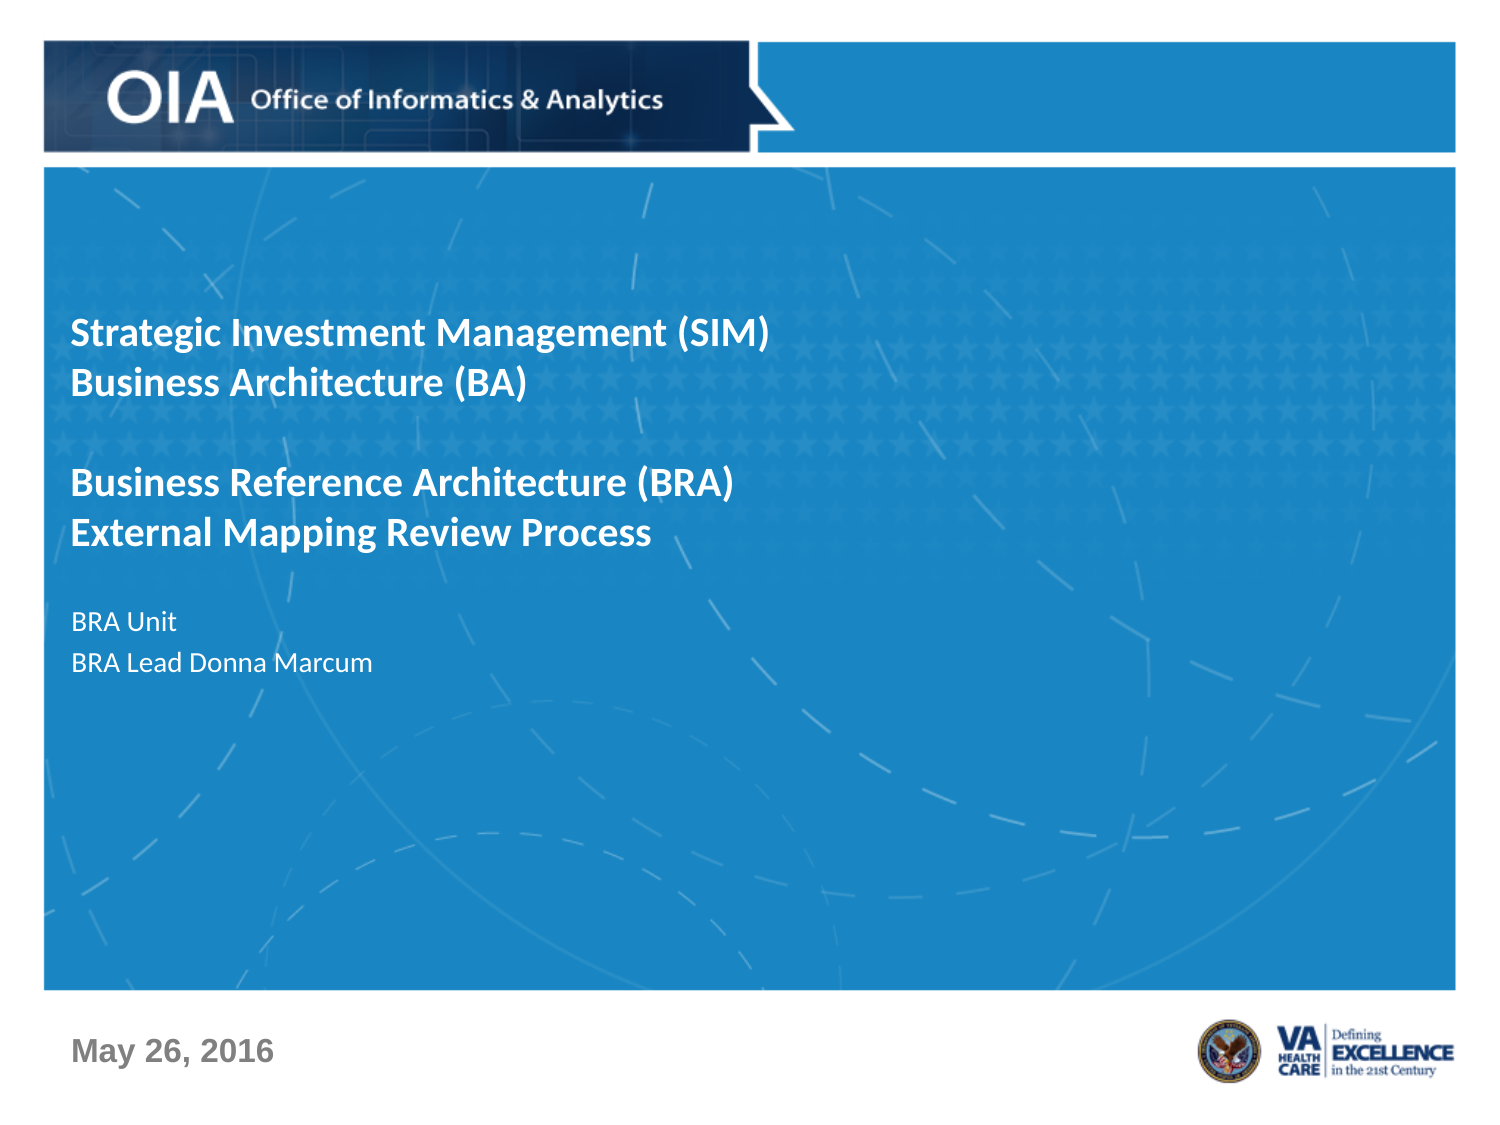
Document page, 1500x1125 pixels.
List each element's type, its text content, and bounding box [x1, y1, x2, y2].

picture [6, 4, 1494, 1120]
text_box May 26, 2016 [56, 1021, 643, 1076]
title Strategic Investment Management (SIM) Business Architecture (BA) Business Reference Architecture (BRA) External Mapping Review Process [55, 239, 1458, 563]
subtitle BRA Unit BRA Lead Donna Marcum [56, 594, 614, 715]
